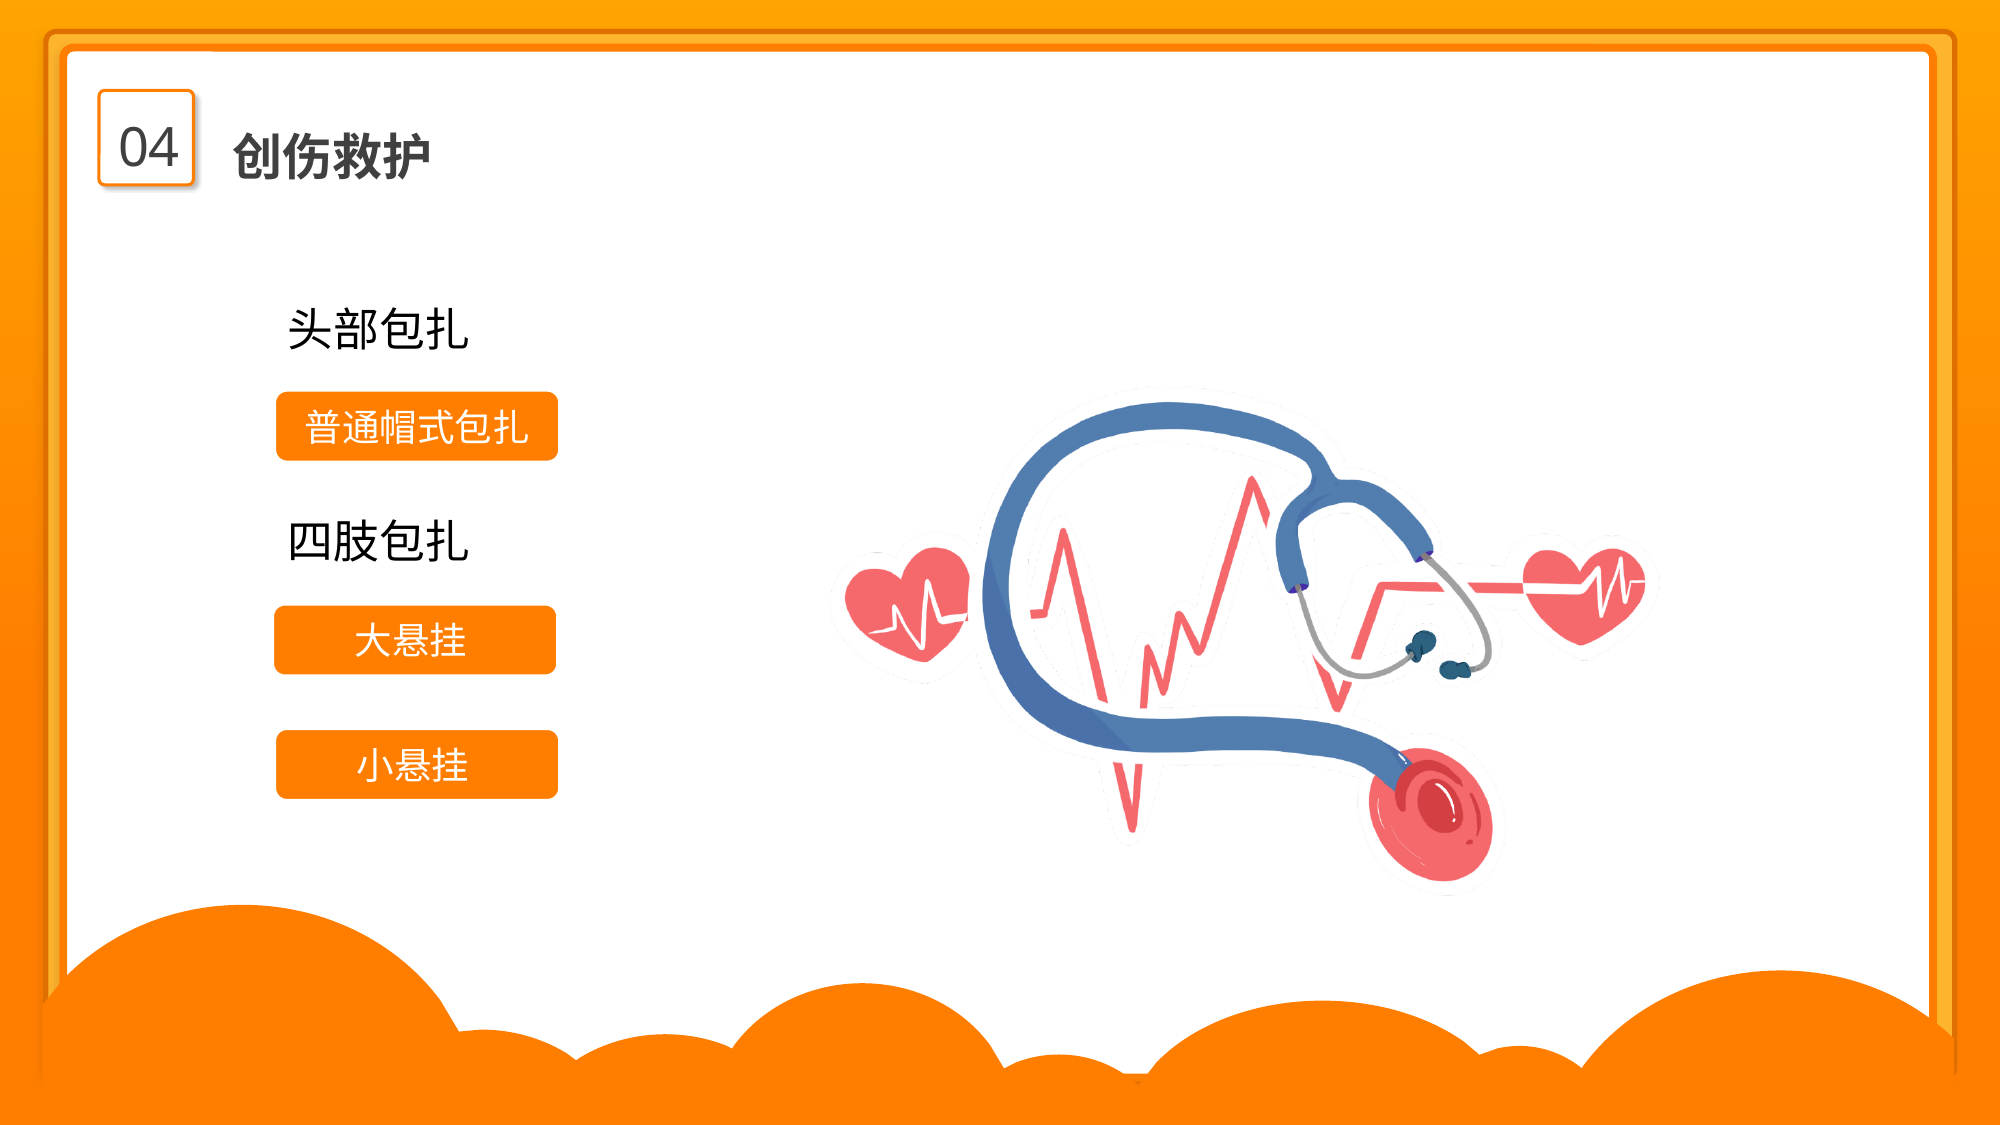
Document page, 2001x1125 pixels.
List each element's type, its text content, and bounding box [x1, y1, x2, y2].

text_box 普通帽式包扎 [274, 389, 561, 463]
text_box 大悬挂 [272, 603, 559, 677]
text_box 头部包扎 [273, 293, 593, 363]
picture [778, 363, 1694, 902]
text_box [88, 90, 593, 187]
text_box 小悬挂 [274, 727, 561, 801]
text_box 四肢包扎 [273, 505, 593, 576]
